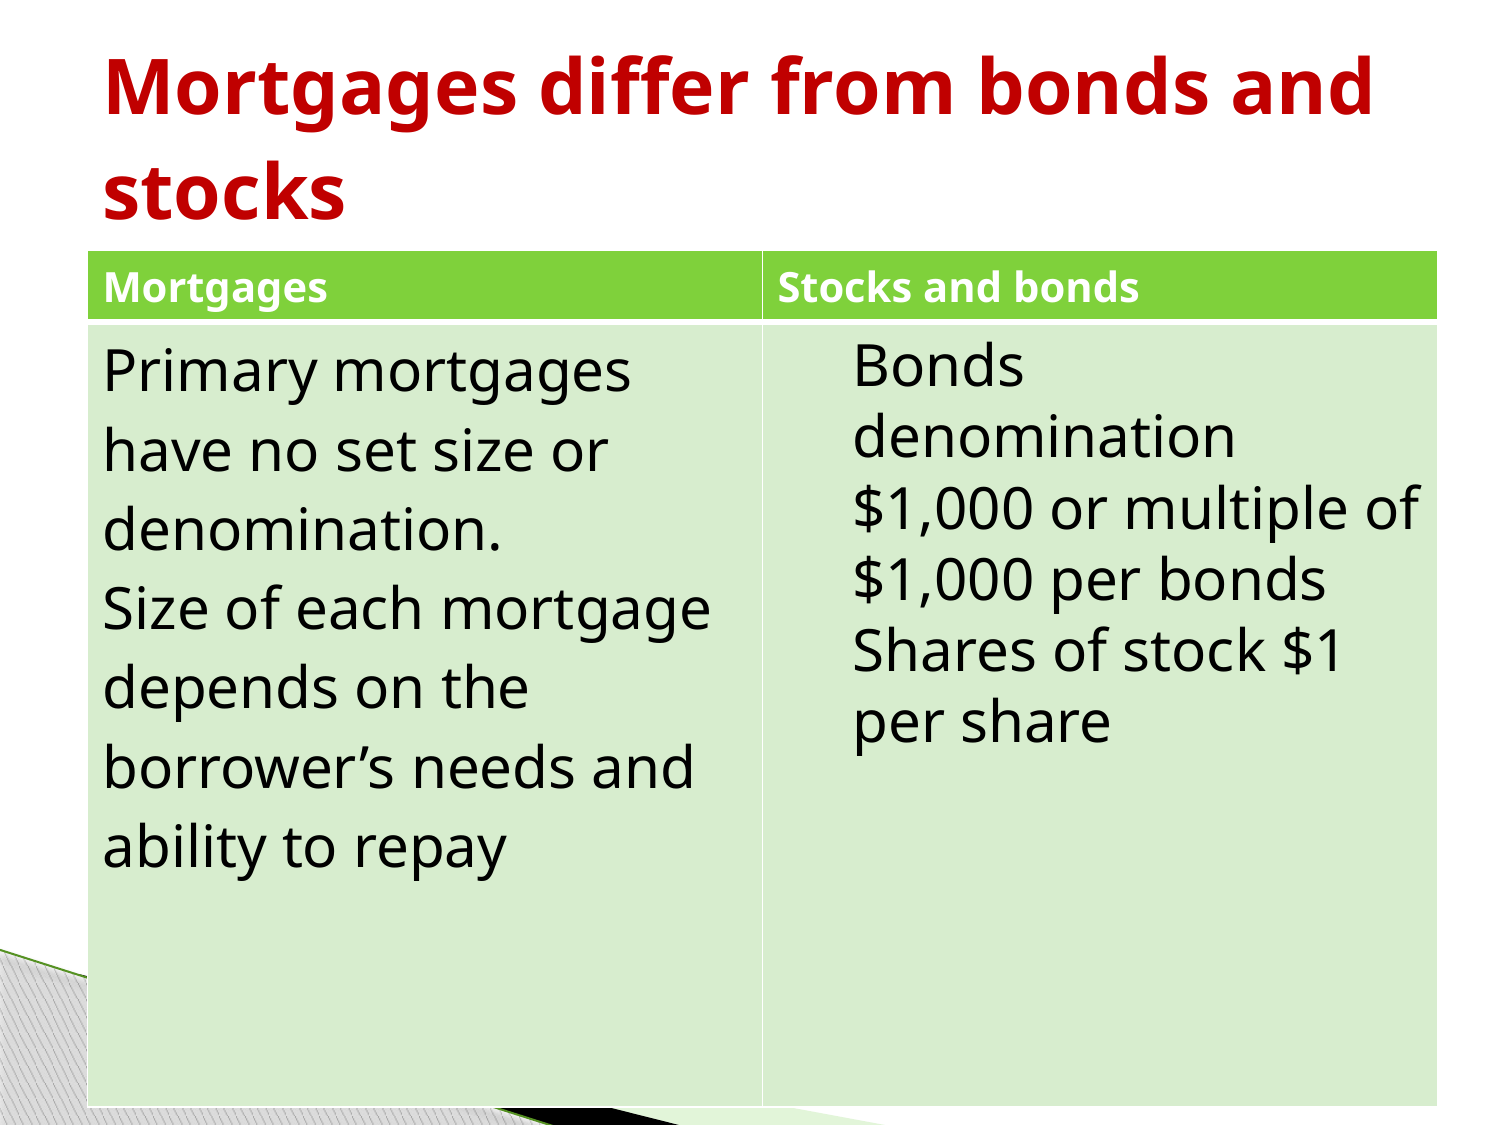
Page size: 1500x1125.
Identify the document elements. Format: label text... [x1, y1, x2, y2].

table_header Stocks and bonds [763, 251, 1437, 319]
table_cell Bonds denomination $1,000 or multiple of $1,000 per bonds Shares of stock $1 per share [763, 325, 1437, 1106]
title Mortgages differ from bonds and stocks [87, 24, 1438, 250]
table_cell Primary mortgages have no set size or denomination. Size of each mortgage depends on the borrower’s needs and ability to repay [88, 325, 762, 1106]
table_header Mortgages [88, 251, 762, 319]
